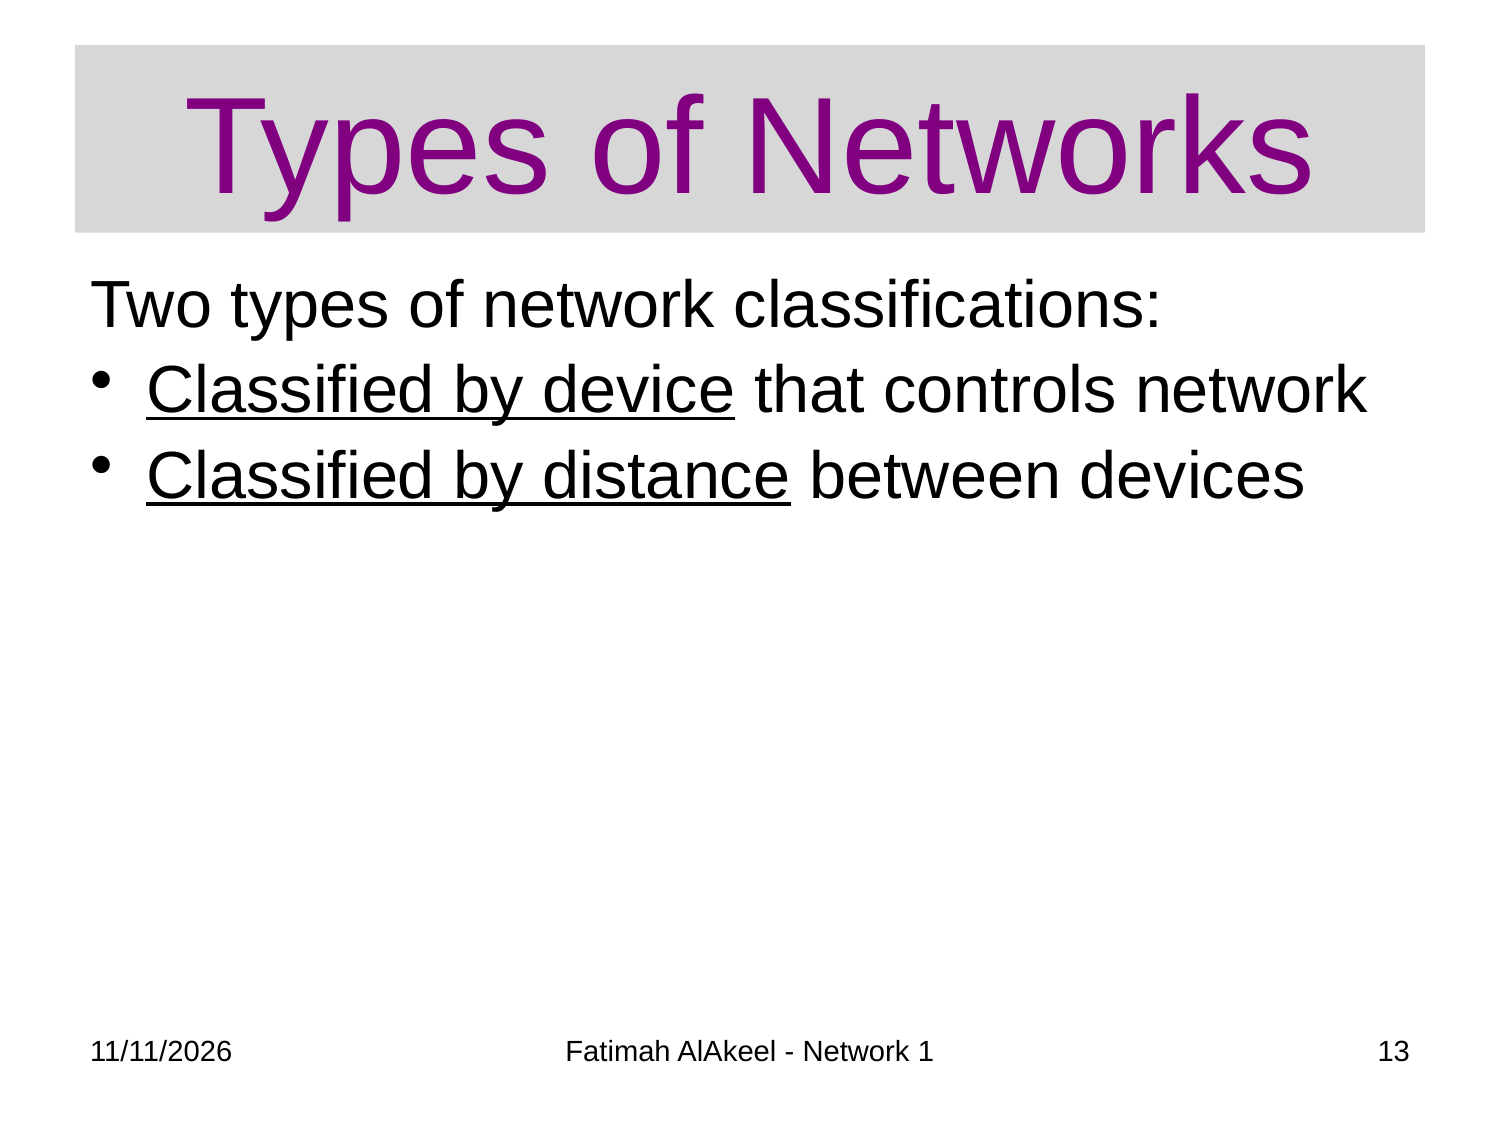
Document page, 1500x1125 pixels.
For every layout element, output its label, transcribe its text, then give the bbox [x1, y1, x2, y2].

title Types of Networks [74, 44, 1426, 233]
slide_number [74, 1024, 426, 1103]
footer Fatimah AlAkeel - Network 1 [512, 1024, 988, 1103]
list Two types of network classifications: Classified by device that controls network Classified by distance between devices [74, 262, 1426, 1006]
slide_number 13 [1074, 1024, 1426, 1103]
